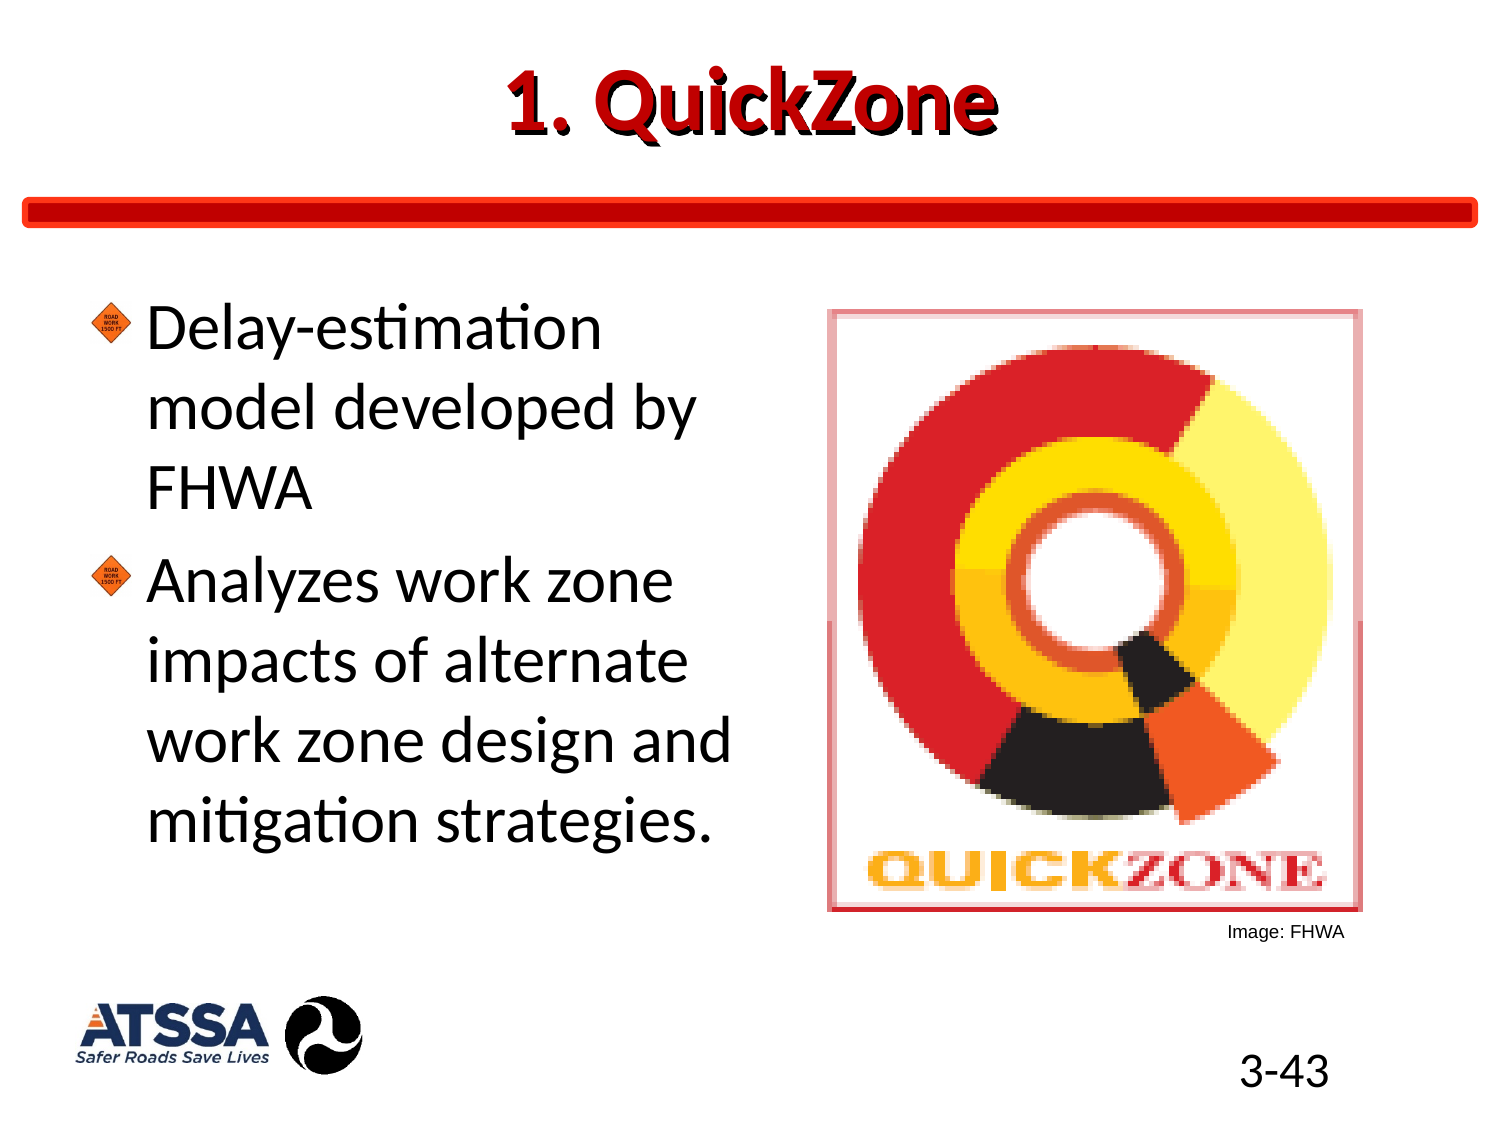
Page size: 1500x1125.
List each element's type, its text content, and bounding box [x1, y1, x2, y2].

picture [90, 301, 132, 344]
text_box Image: FHWA [1212, 912, 1400, 950]
picture [812, 299, 1364, 913]
picture [75, 1003, 269, 1063]
picture [276, 989, 370, 1077]
list Delay-estimation model developed by FHWA Analyzes work zone impacts of alternate work zone design and mitigation strategies. [74, 274, 801, 988]
picture [90, 554, 132, 597]
title 1. QuickZone [0, 0, 1500, 188]
